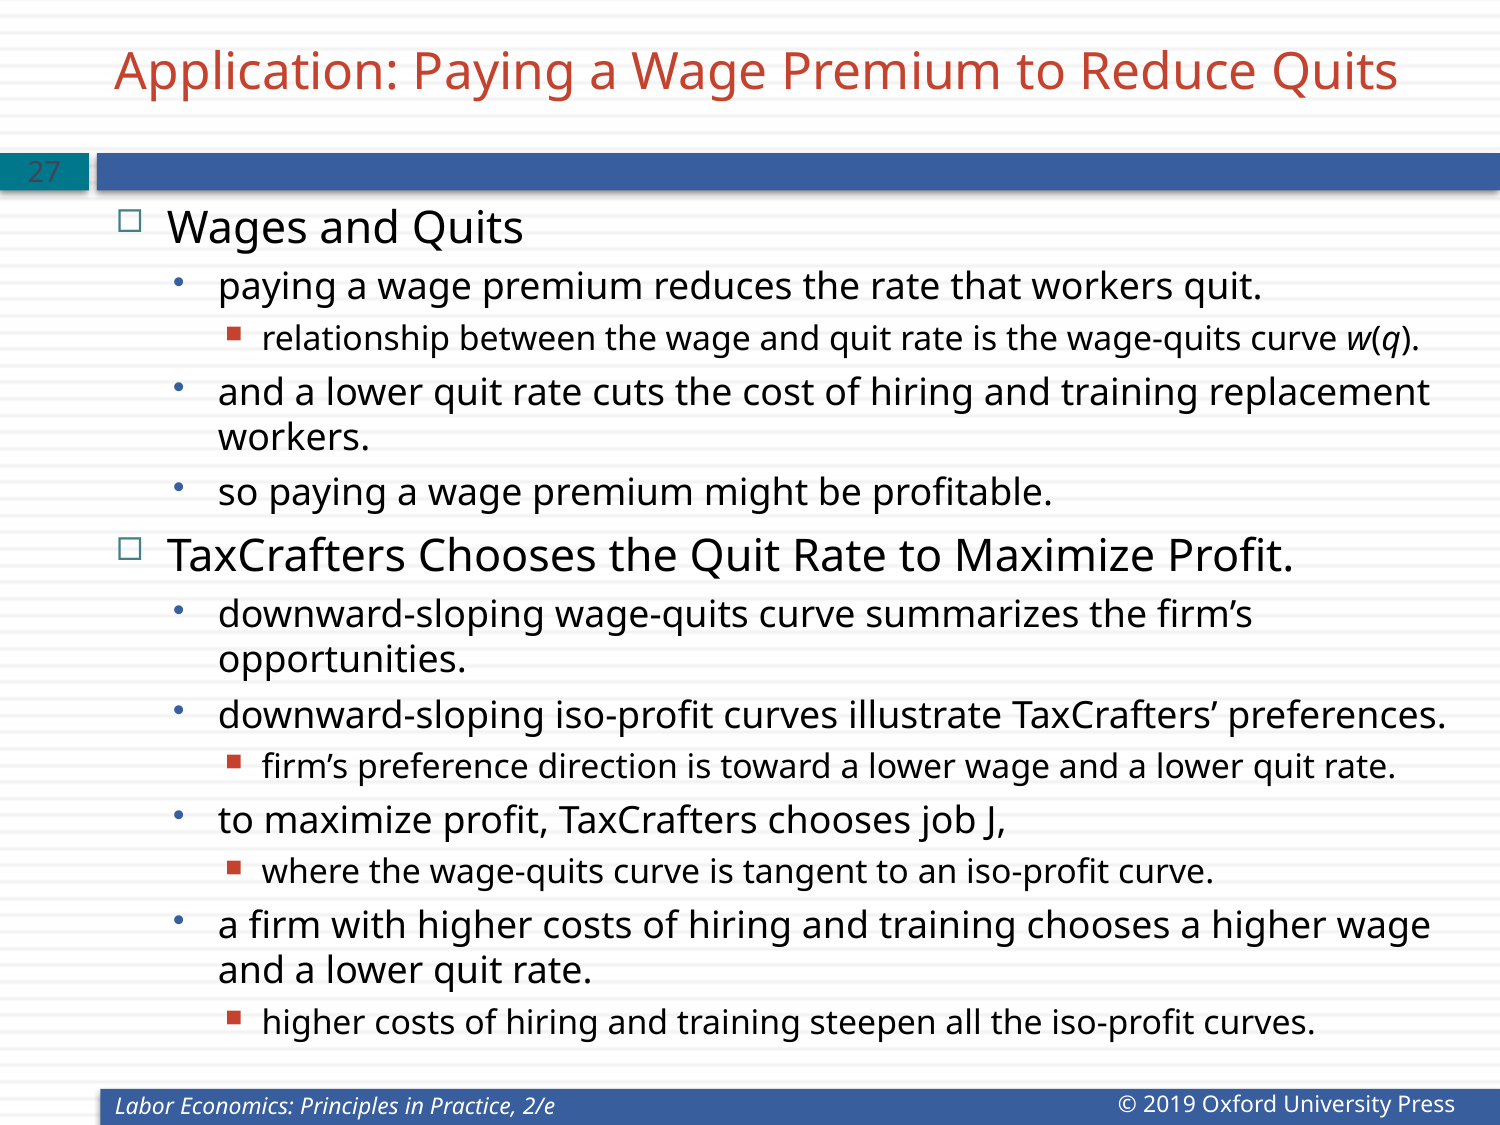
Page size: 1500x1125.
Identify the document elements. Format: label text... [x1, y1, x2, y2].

footer © 2019 Oxford University Press [825, 1090, 1471, 1125]
list Wages and Quits paying a wage premium reduces the rate that workers quit. relationship between the wage and quit rate is the wage-quits curve w(q). and a lower quit rate cuts the cost of hiring and training replacement workers. so paying a wage premium might be profitable. TaxCrafters Chooses the Quit Rate to Maximize Profit. downward-sloping wage-quits curve summarizes the firm’s opportunities. downward-sloping iso-profit curves illustrate TaxCrafters’ preferences. firm’s preference direction is toward a lower wage and a lower quit rate. to maximize profit, TaxCrafters chooses job J, where the wage-quits curve is tangent to an iso-profit curve. a firm with higher costs of hiring and training chooses a higher wage and a lower quit rate. higher costs of hiring and training steepen all the iso-profit curves. [101, 190, 1473, 1084]
slide_number 26 [0, 153, 89, 191]
title Application: Paying a Wage Premium to Reduce Quits [99, 1, 1472, 136]
slide_number Labor Economics: Principles in Practice, 2/e [99, 1090, 745, 1125]
